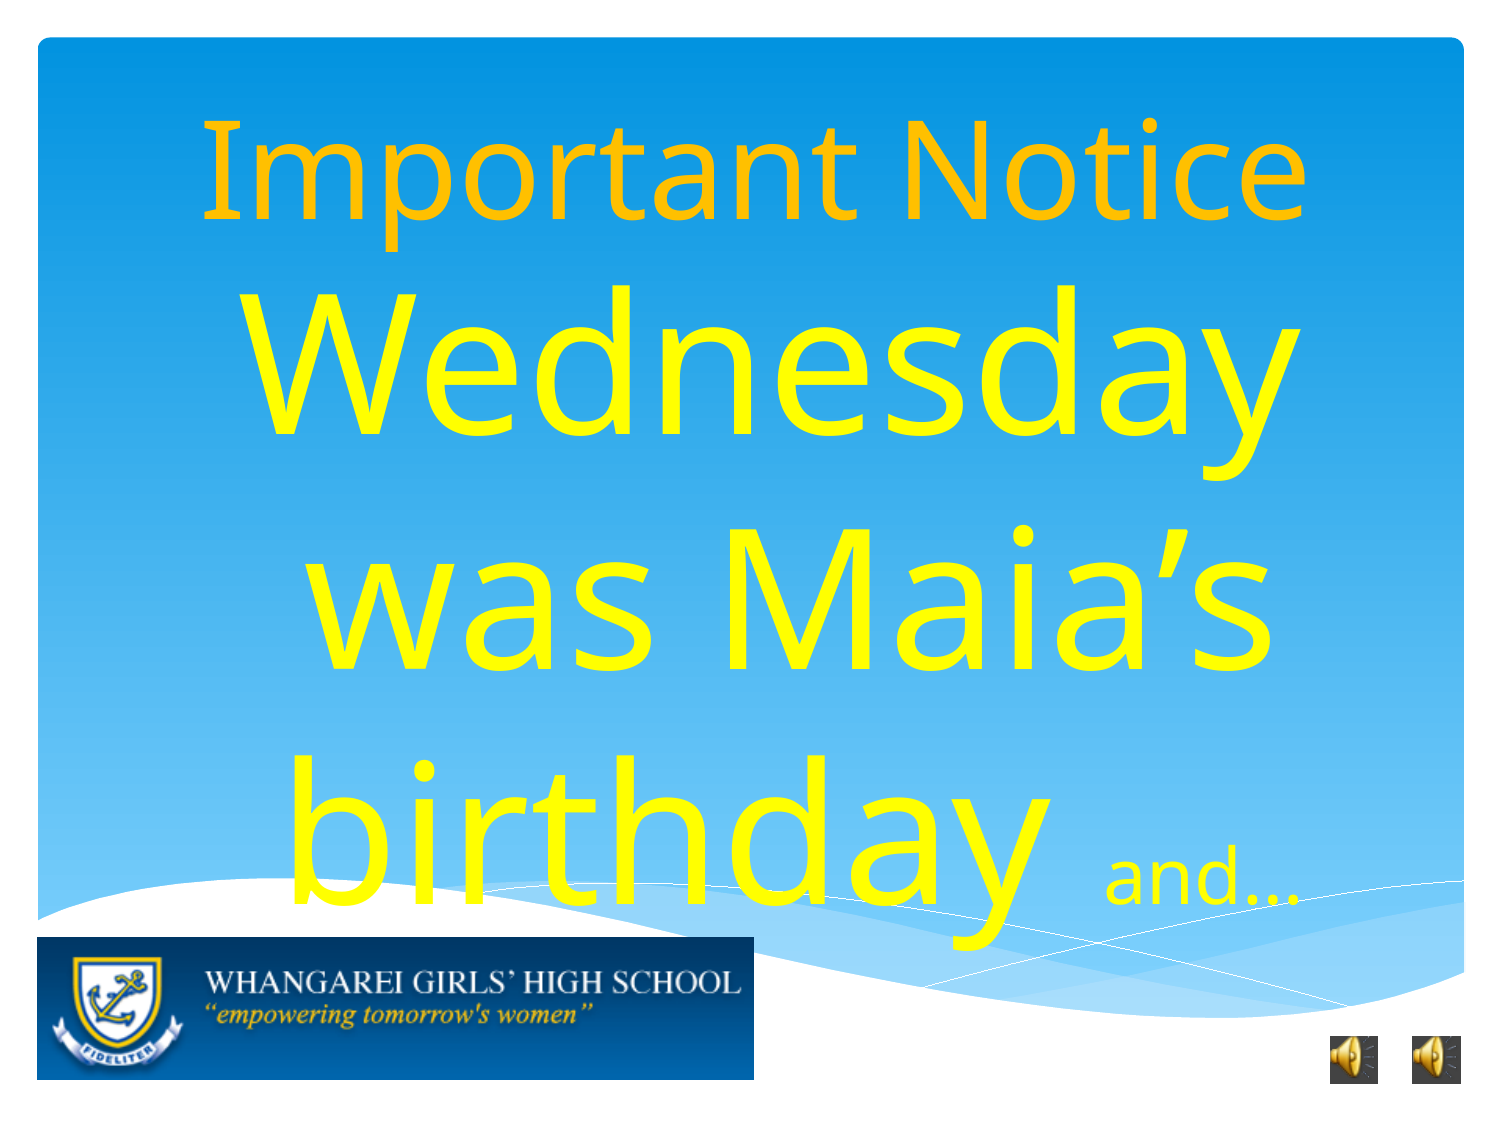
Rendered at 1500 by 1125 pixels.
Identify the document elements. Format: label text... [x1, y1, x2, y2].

picture [1411, 1034, 1462, 1086]
picture [1328, 1034, 1380, 1086]
picture [37, 937, 754, 1080]
text_box Wednesday was Maia’s birthday and… [149, 231, 1391, 963]
text_box Important Notice [149, 37, 1362, 255]
